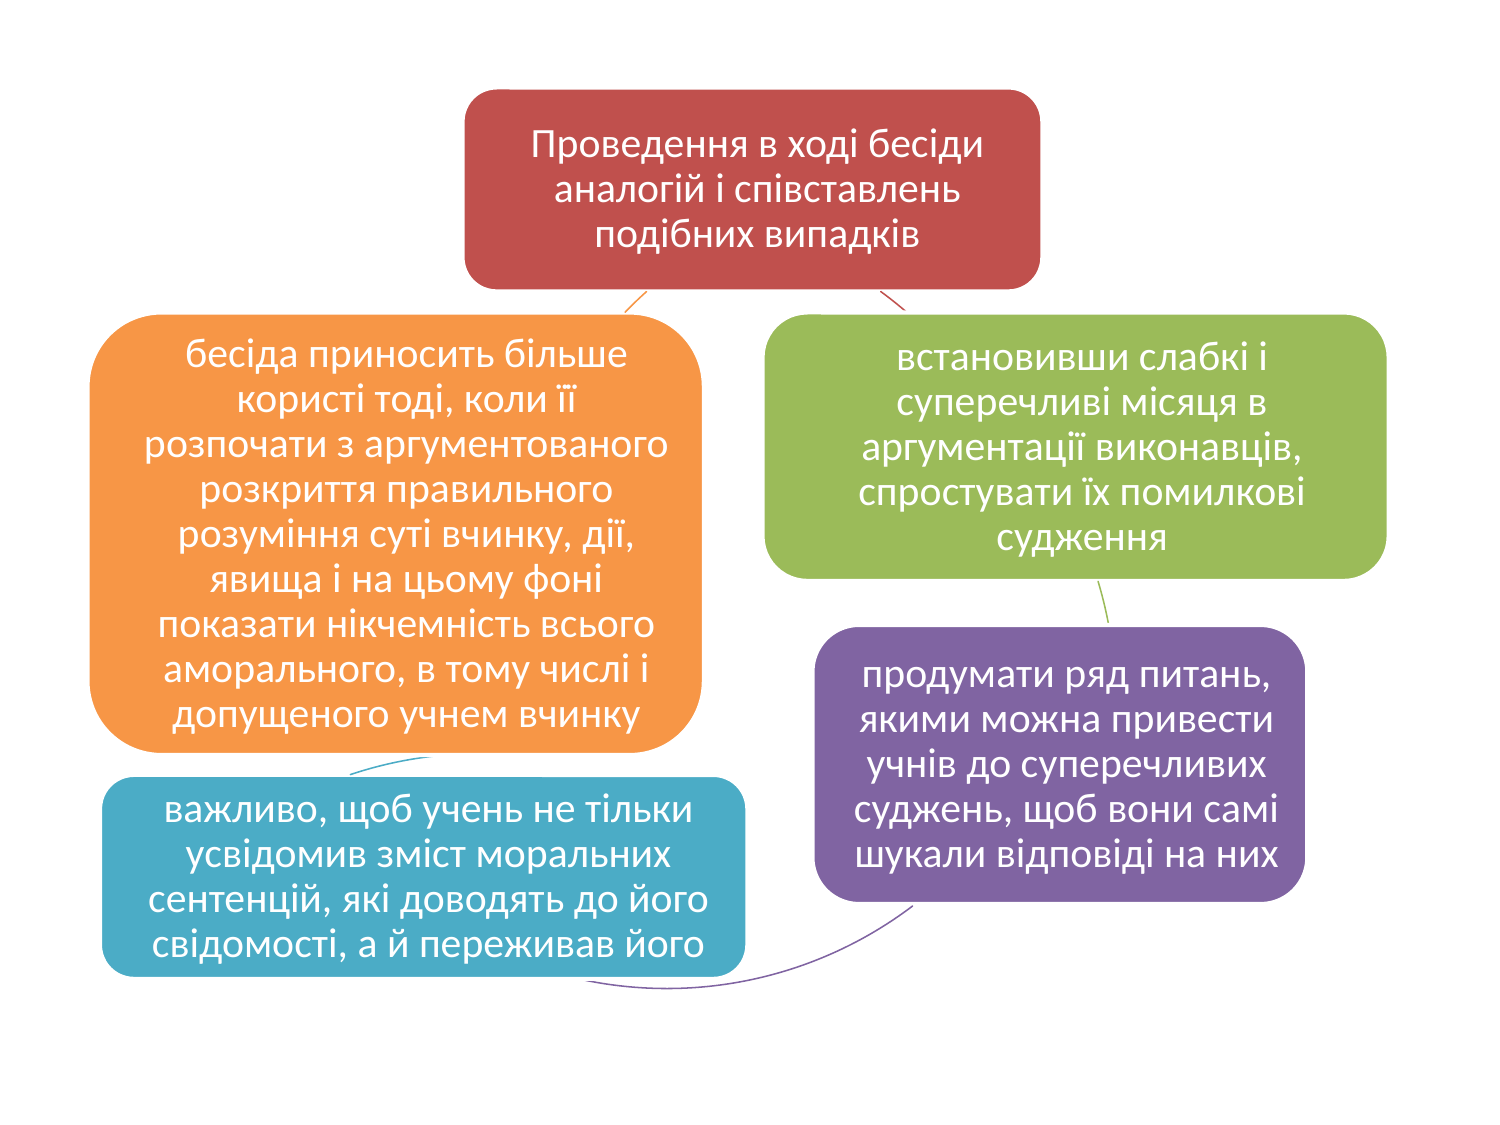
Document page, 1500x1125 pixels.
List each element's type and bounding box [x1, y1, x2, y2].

list [62, 74, 1413, 1031]
